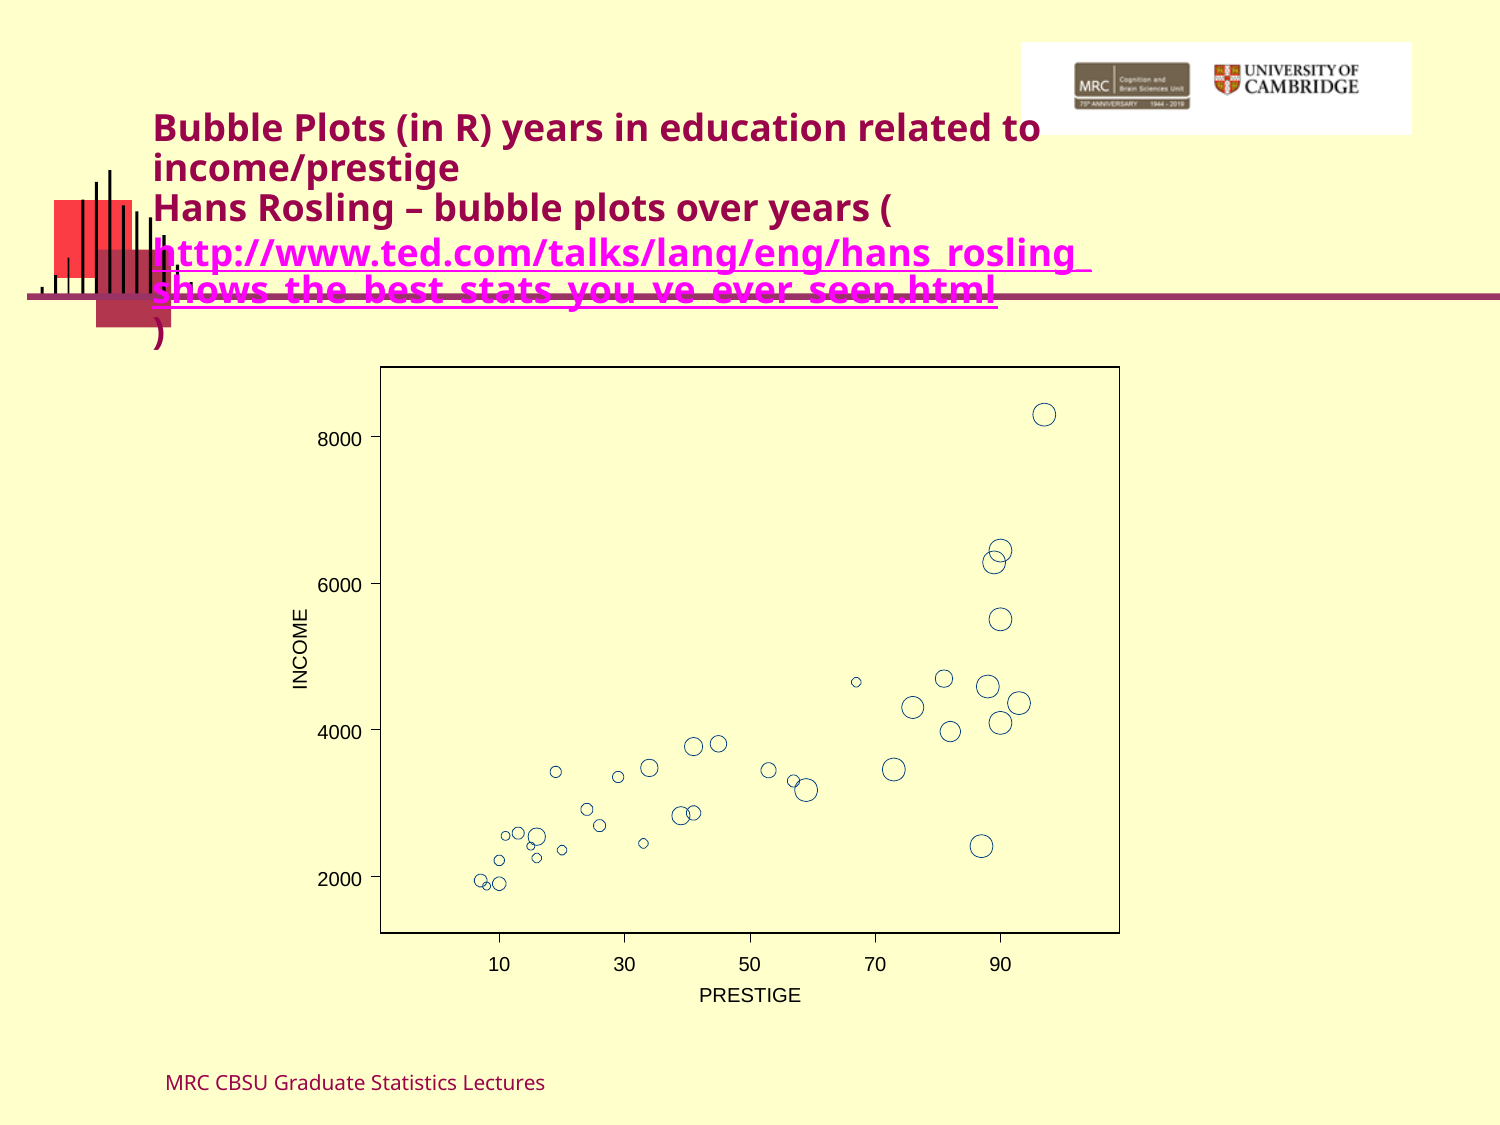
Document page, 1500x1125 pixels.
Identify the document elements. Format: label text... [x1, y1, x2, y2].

footer MRC CBSU Graduate Statistics Lectures [149, 1062, 988, 1101]
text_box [248, 262, 1252, 1038]
picture [1021, 42, 1412, 135]
title Bubble Plots (in R) years in education related to income/prestige Hans Rosling – bubble plots over years (http://www.ted.com/talks/lang/eng/hans_rosling_shows_the_best_stats_you_ve_ever_seen.html) [137, 137, 1113, 288]
